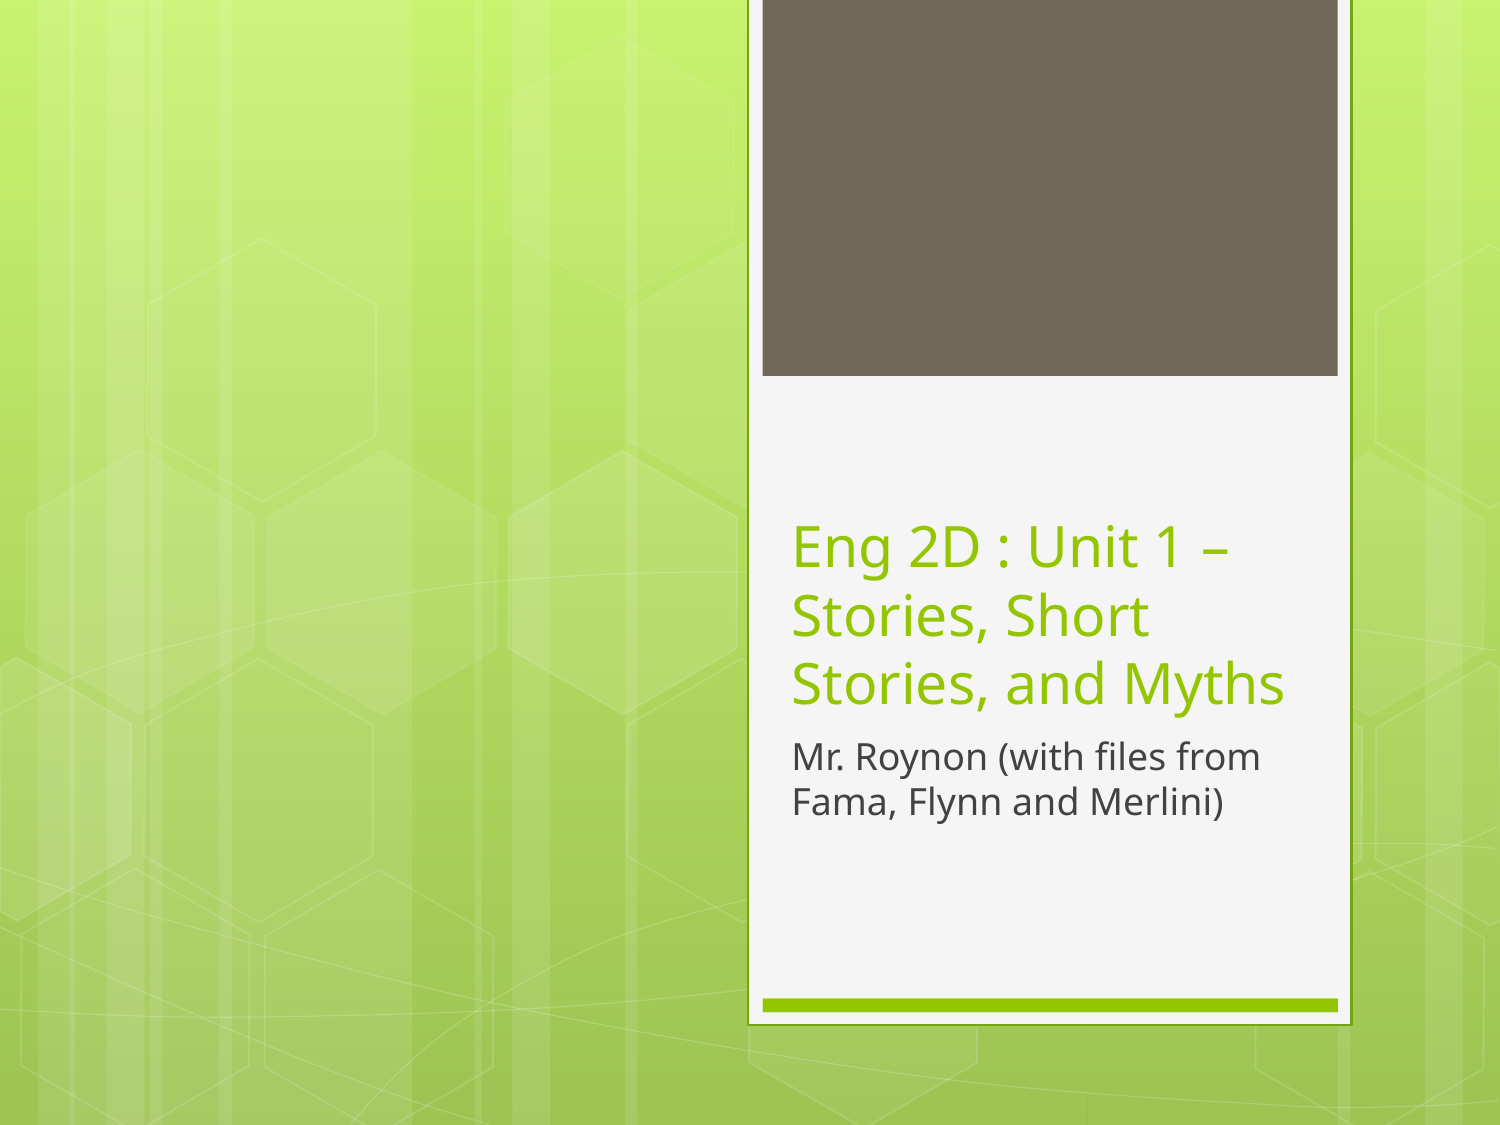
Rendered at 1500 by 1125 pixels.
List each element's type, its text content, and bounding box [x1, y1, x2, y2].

title Eng 2D : Unit 1 – Stories, Short Stories, and Myths [776, 444, 1320, 724]
subtitle Mr. Roynon (with files from Fama, Flynn and Merlini) [776, 725, 1320, 933]
